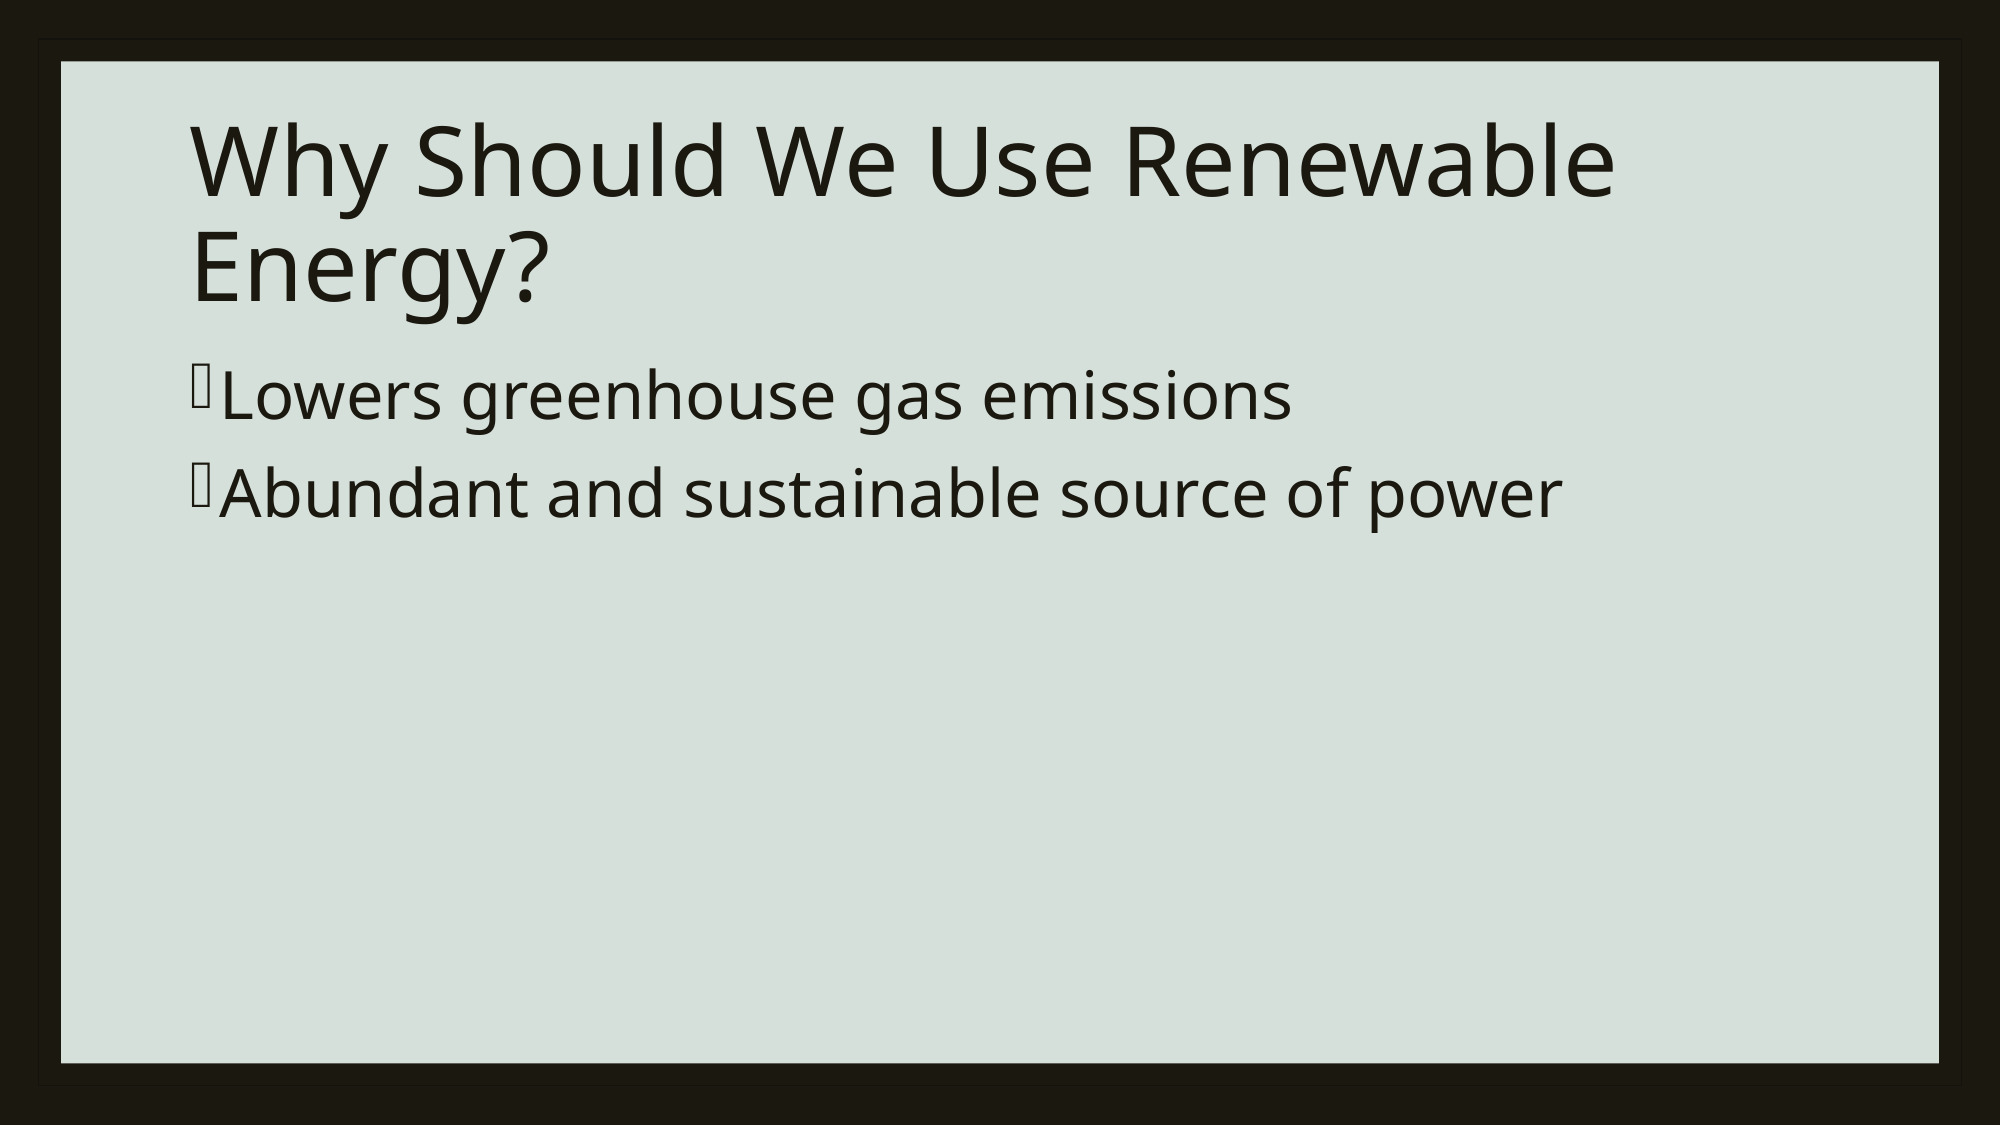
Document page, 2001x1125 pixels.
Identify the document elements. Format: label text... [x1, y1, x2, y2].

title Why Should We Use Renewable Energy? [174, 105, 1825, 331]
list Lowers greenhouse gas emissions Abundant and sustainable source of power [174, 345, 1825, 990]
